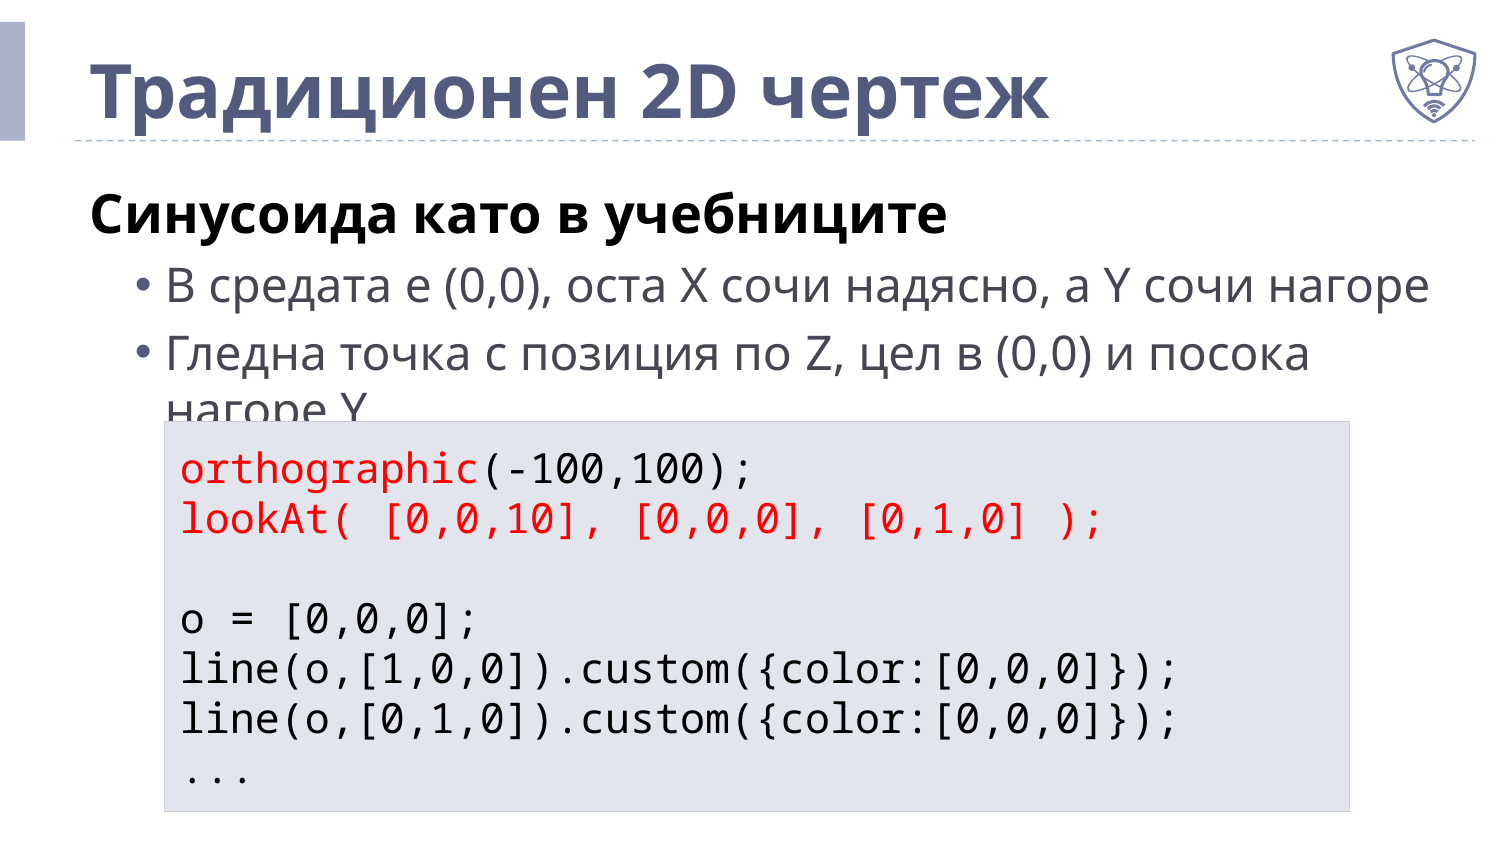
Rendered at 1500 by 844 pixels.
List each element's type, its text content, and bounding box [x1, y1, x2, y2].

text_box orthographic(-100,100); lookAt( [0,0,10], [0,0,0], [0,1,0] ); o = [0,0,0]; line(o,[1,0,0]).custom({color:[0,0,0]}); line(o,[0,1,0]).custom({color:[0,0,0]}); ... [164, 421, 1350, 812]
list Синусоида като в учебниците В средата е (0,0), оста X сочи надясно, а Y сочи нагоре Гледна точка с позиция по Z, цел в (0,0) и посока нагоре Y [75, 171, 1475, 835]
title Традиционен 2D чертеж [75, 18, 1475, 141]
